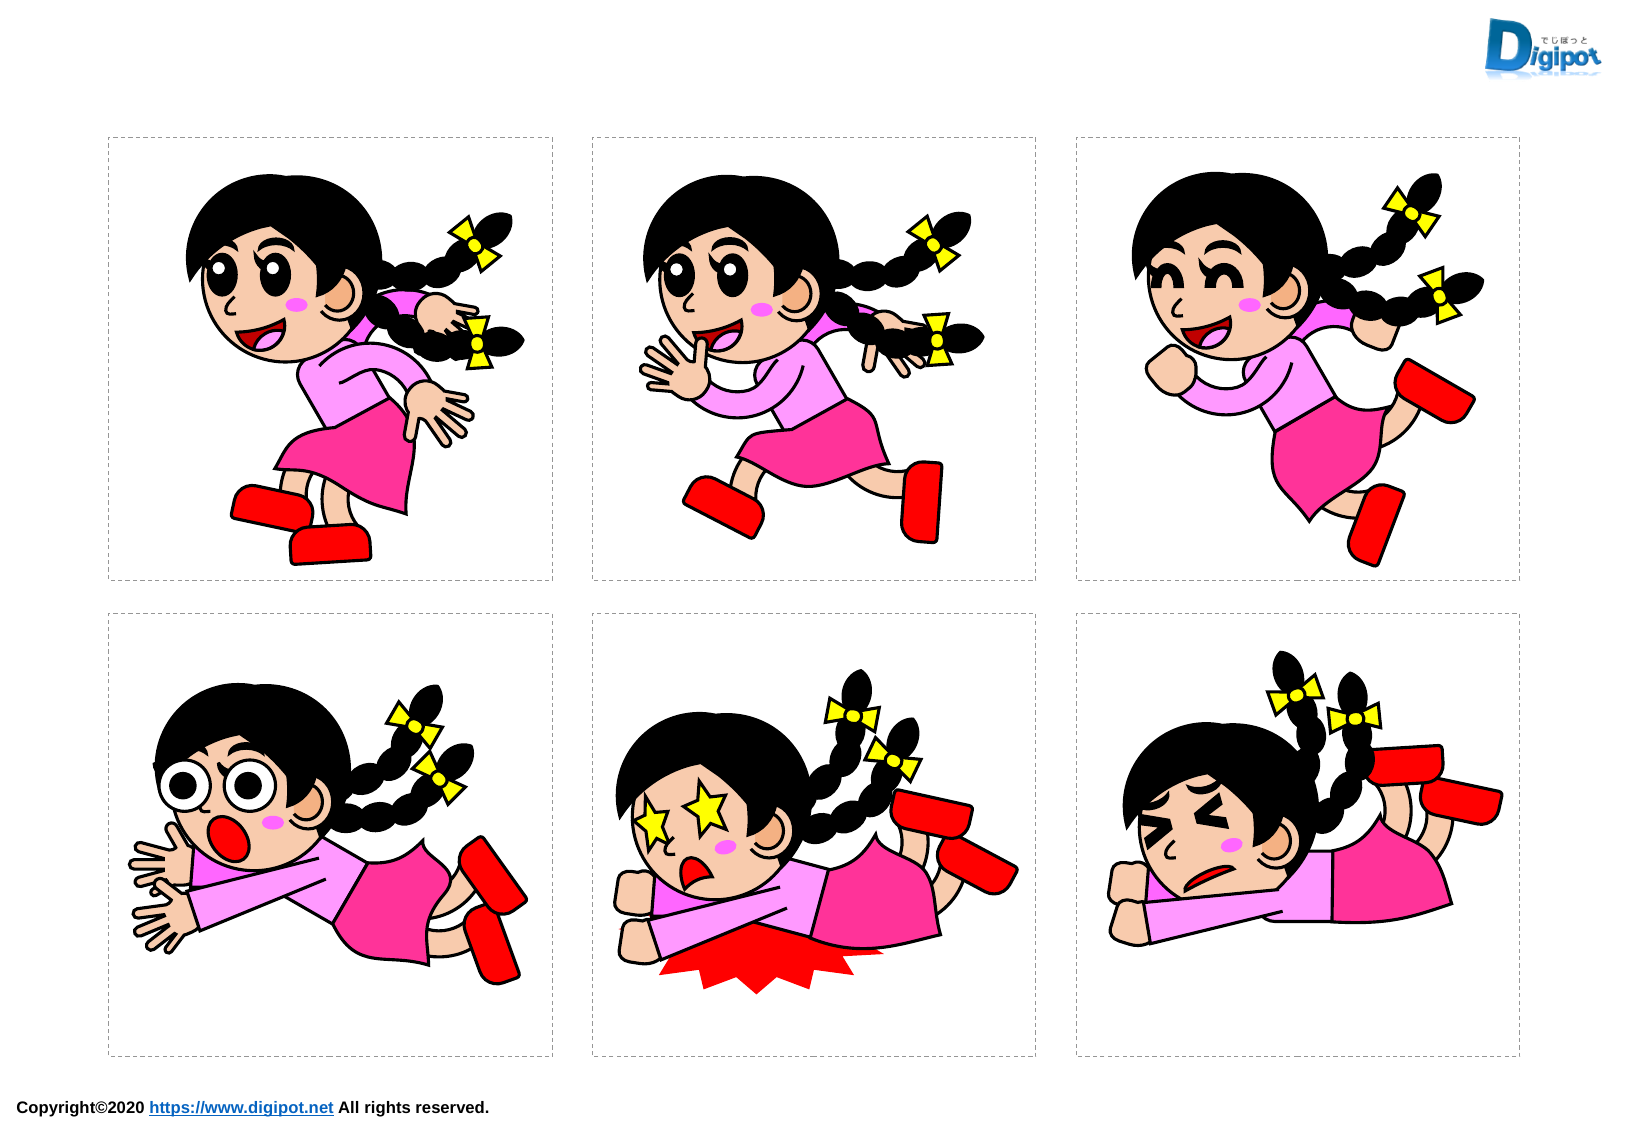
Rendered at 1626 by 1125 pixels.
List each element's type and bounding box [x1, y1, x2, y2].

text_box [616, 666, 1015, 995]
text_box [1133, 152, 1482, 564]
text_box [642, 172, 983, 565]
text_box [129, 668, 509, 986]
picture [1485, 18, 1602, 82]
text_box [188, 172, 523, 567]
text_box [1110, 653, 1500, 946]
